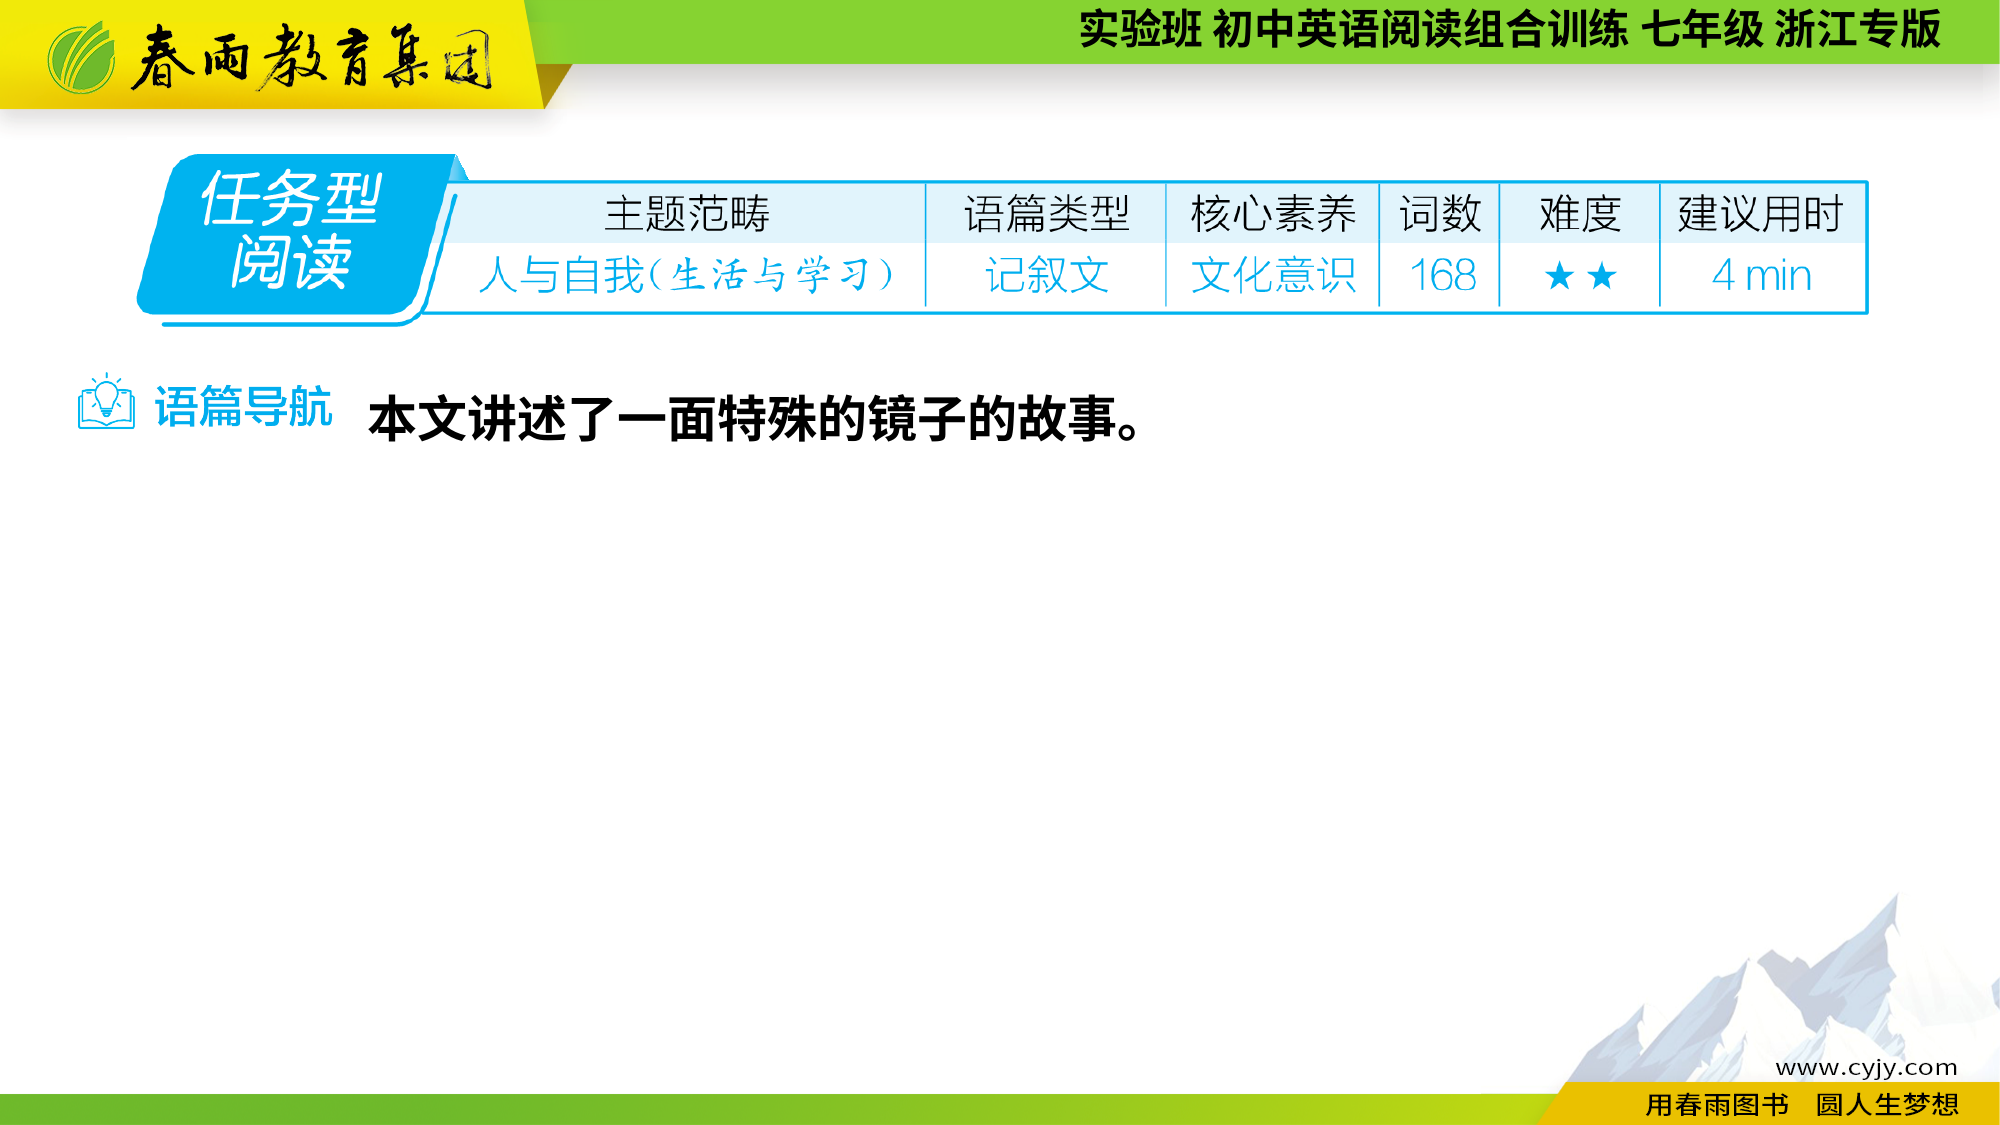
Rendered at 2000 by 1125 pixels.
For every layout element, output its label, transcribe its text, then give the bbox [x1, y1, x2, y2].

picture [0, 0, 2000, 1125]
list 本文讲述了一面特殊的镜子的故事。 [59, 350, 1944, 445]
